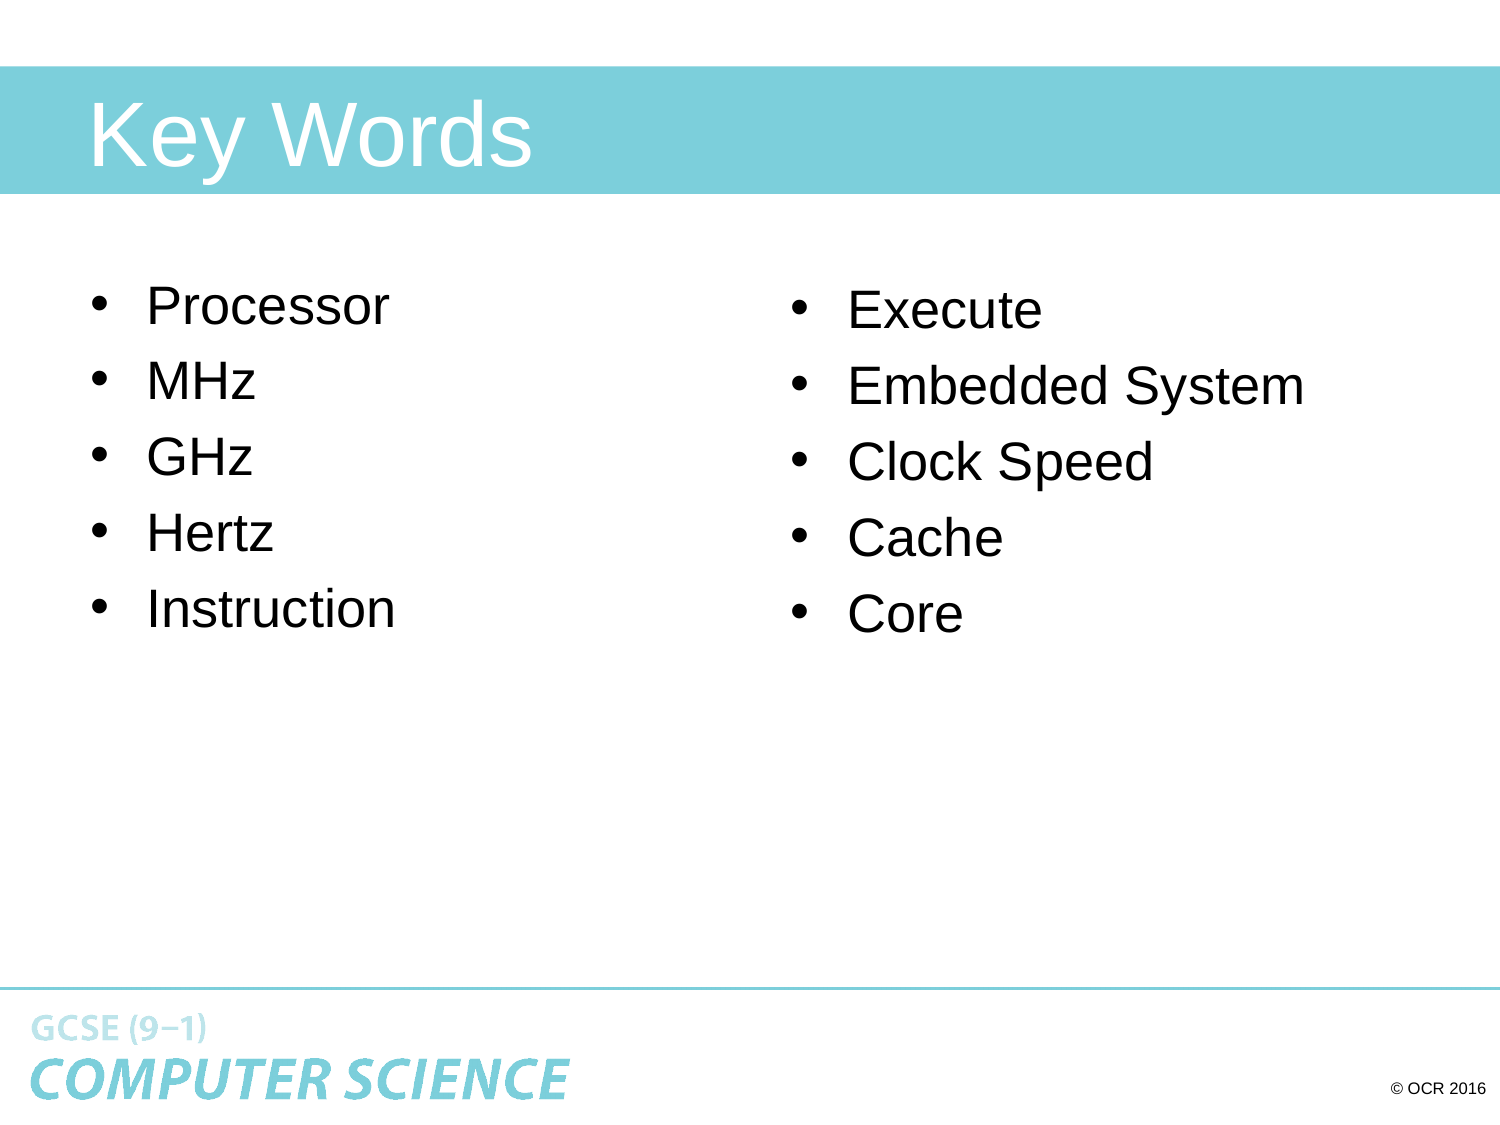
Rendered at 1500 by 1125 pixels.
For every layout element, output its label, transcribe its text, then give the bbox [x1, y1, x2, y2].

list Processor MHz GHz Hertz Instruction [75, 262, 750, 965]
picture [0, 987, 1500, 1124]
text_box Execute Embedded System Clock Speed Cache Core [775, 267, 1451, 969]
title Key Words [0, 66, 1500, 194]
